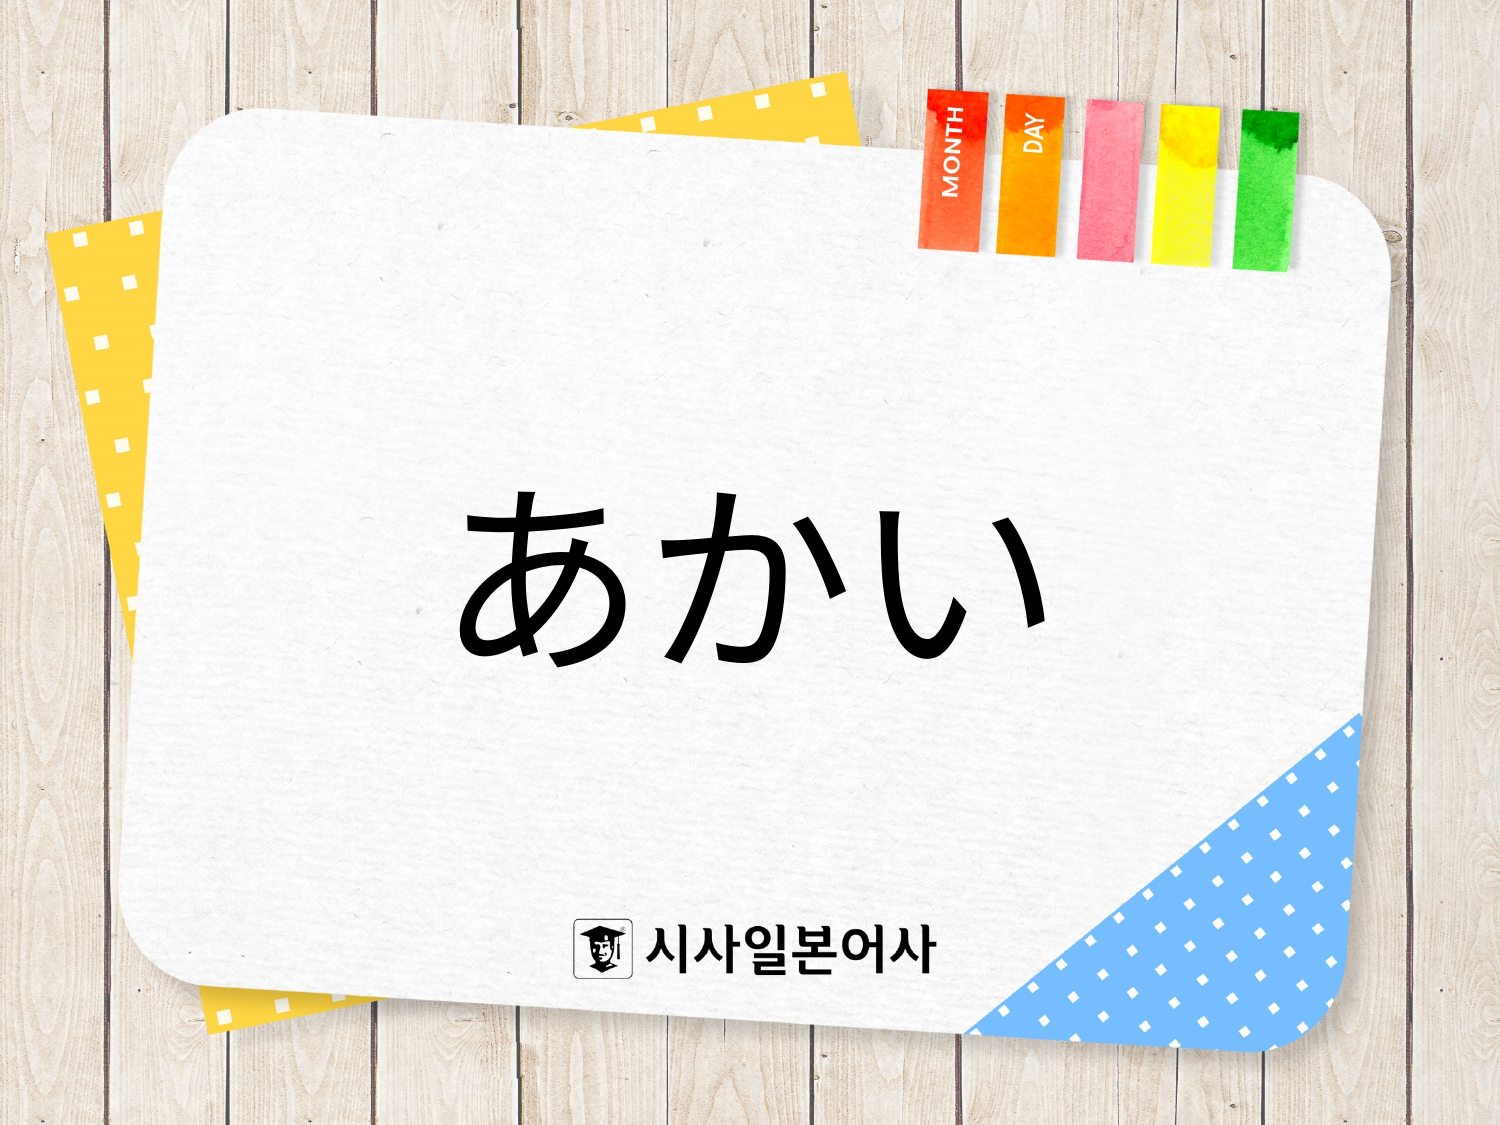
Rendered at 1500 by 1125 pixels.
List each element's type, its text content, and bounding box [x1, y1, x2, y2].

title あかい [75, 338, 1425, 811]
picture [0, 0, 1500, 1125]
